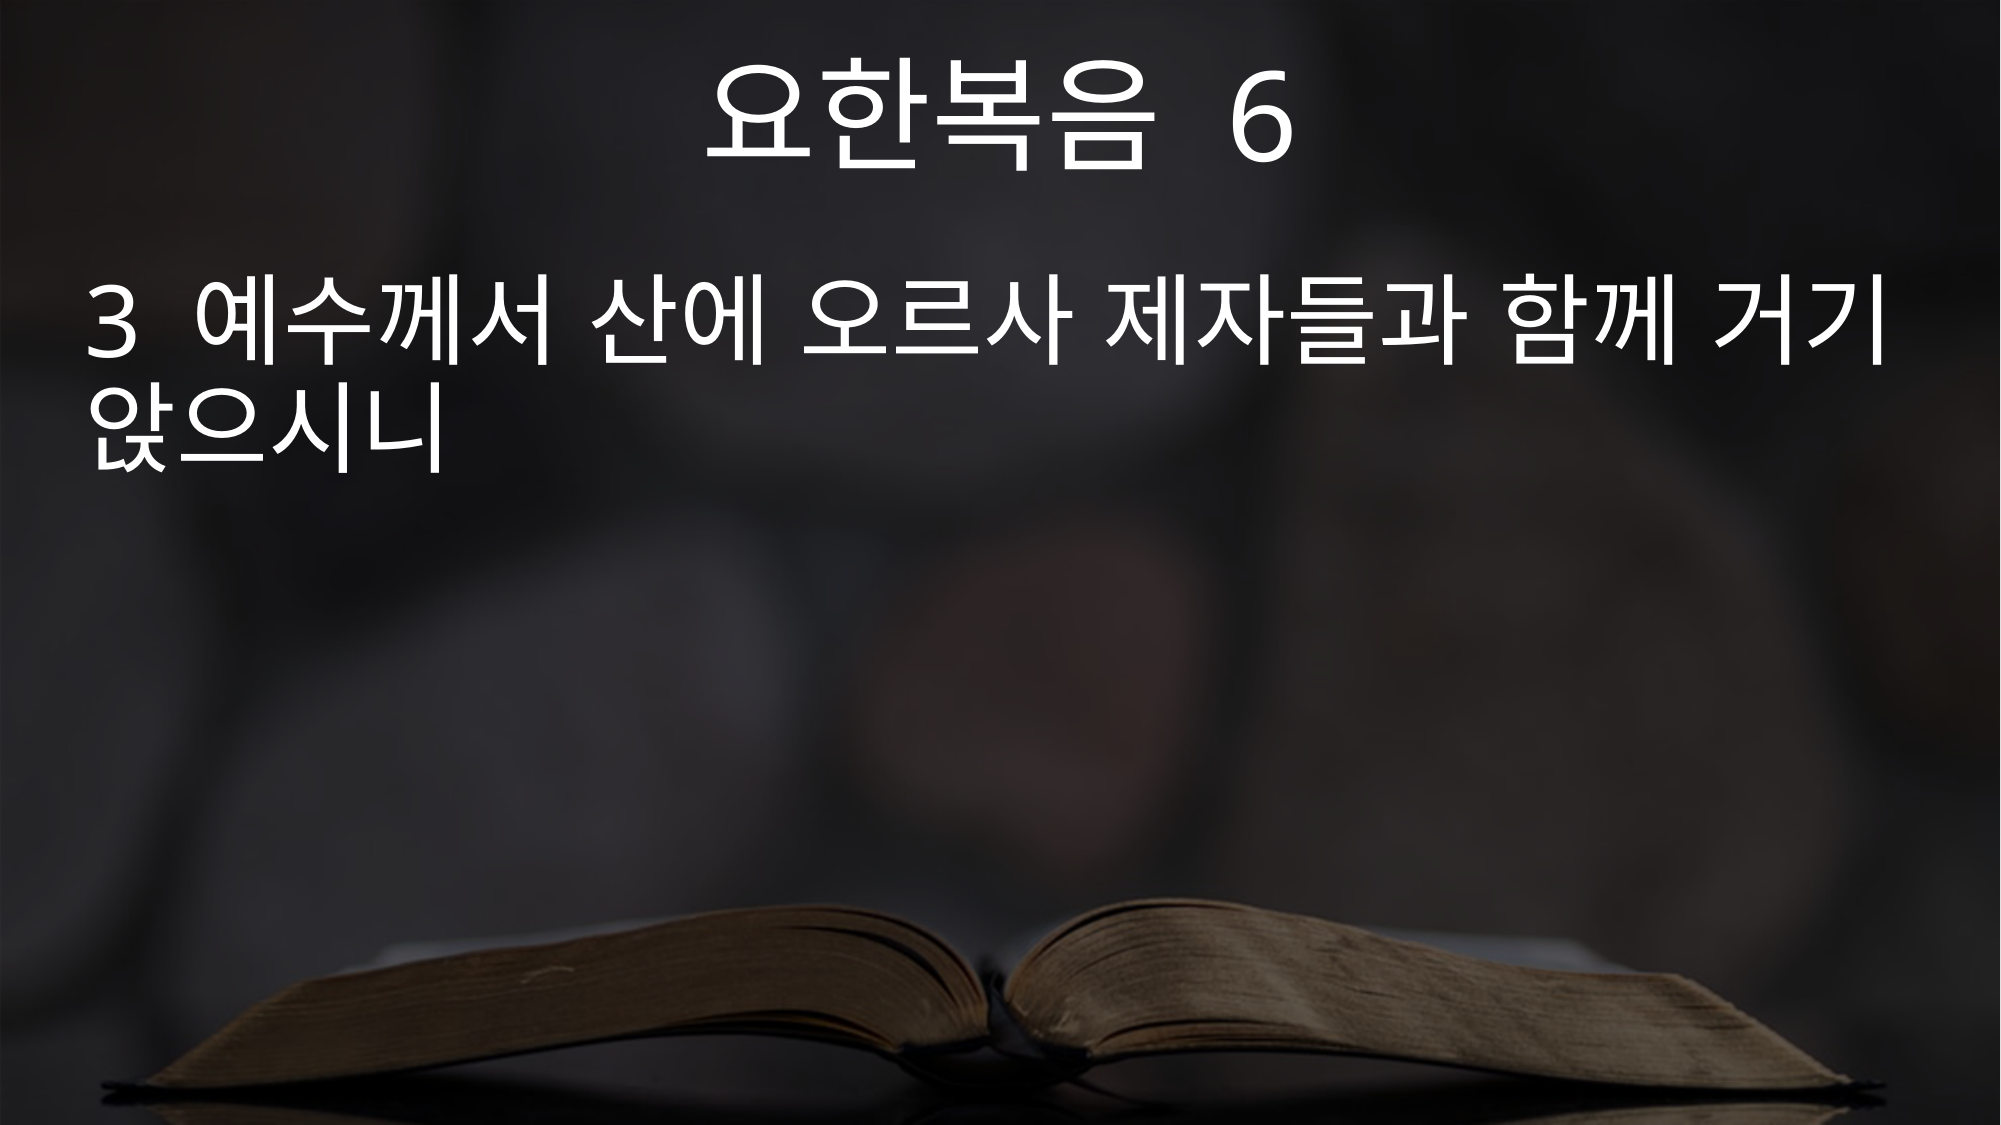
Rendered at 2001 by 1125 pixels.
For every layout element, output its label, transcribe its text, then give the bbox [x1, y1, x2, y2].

footer 요한복음 6 [0, 32, 2000, 192]
picture [0, 0, 2001, 1125]
list 3 예수께서 산에 오르사 제자들과 함께 거기 앉으시니 [69, 263, 1953, 423]
